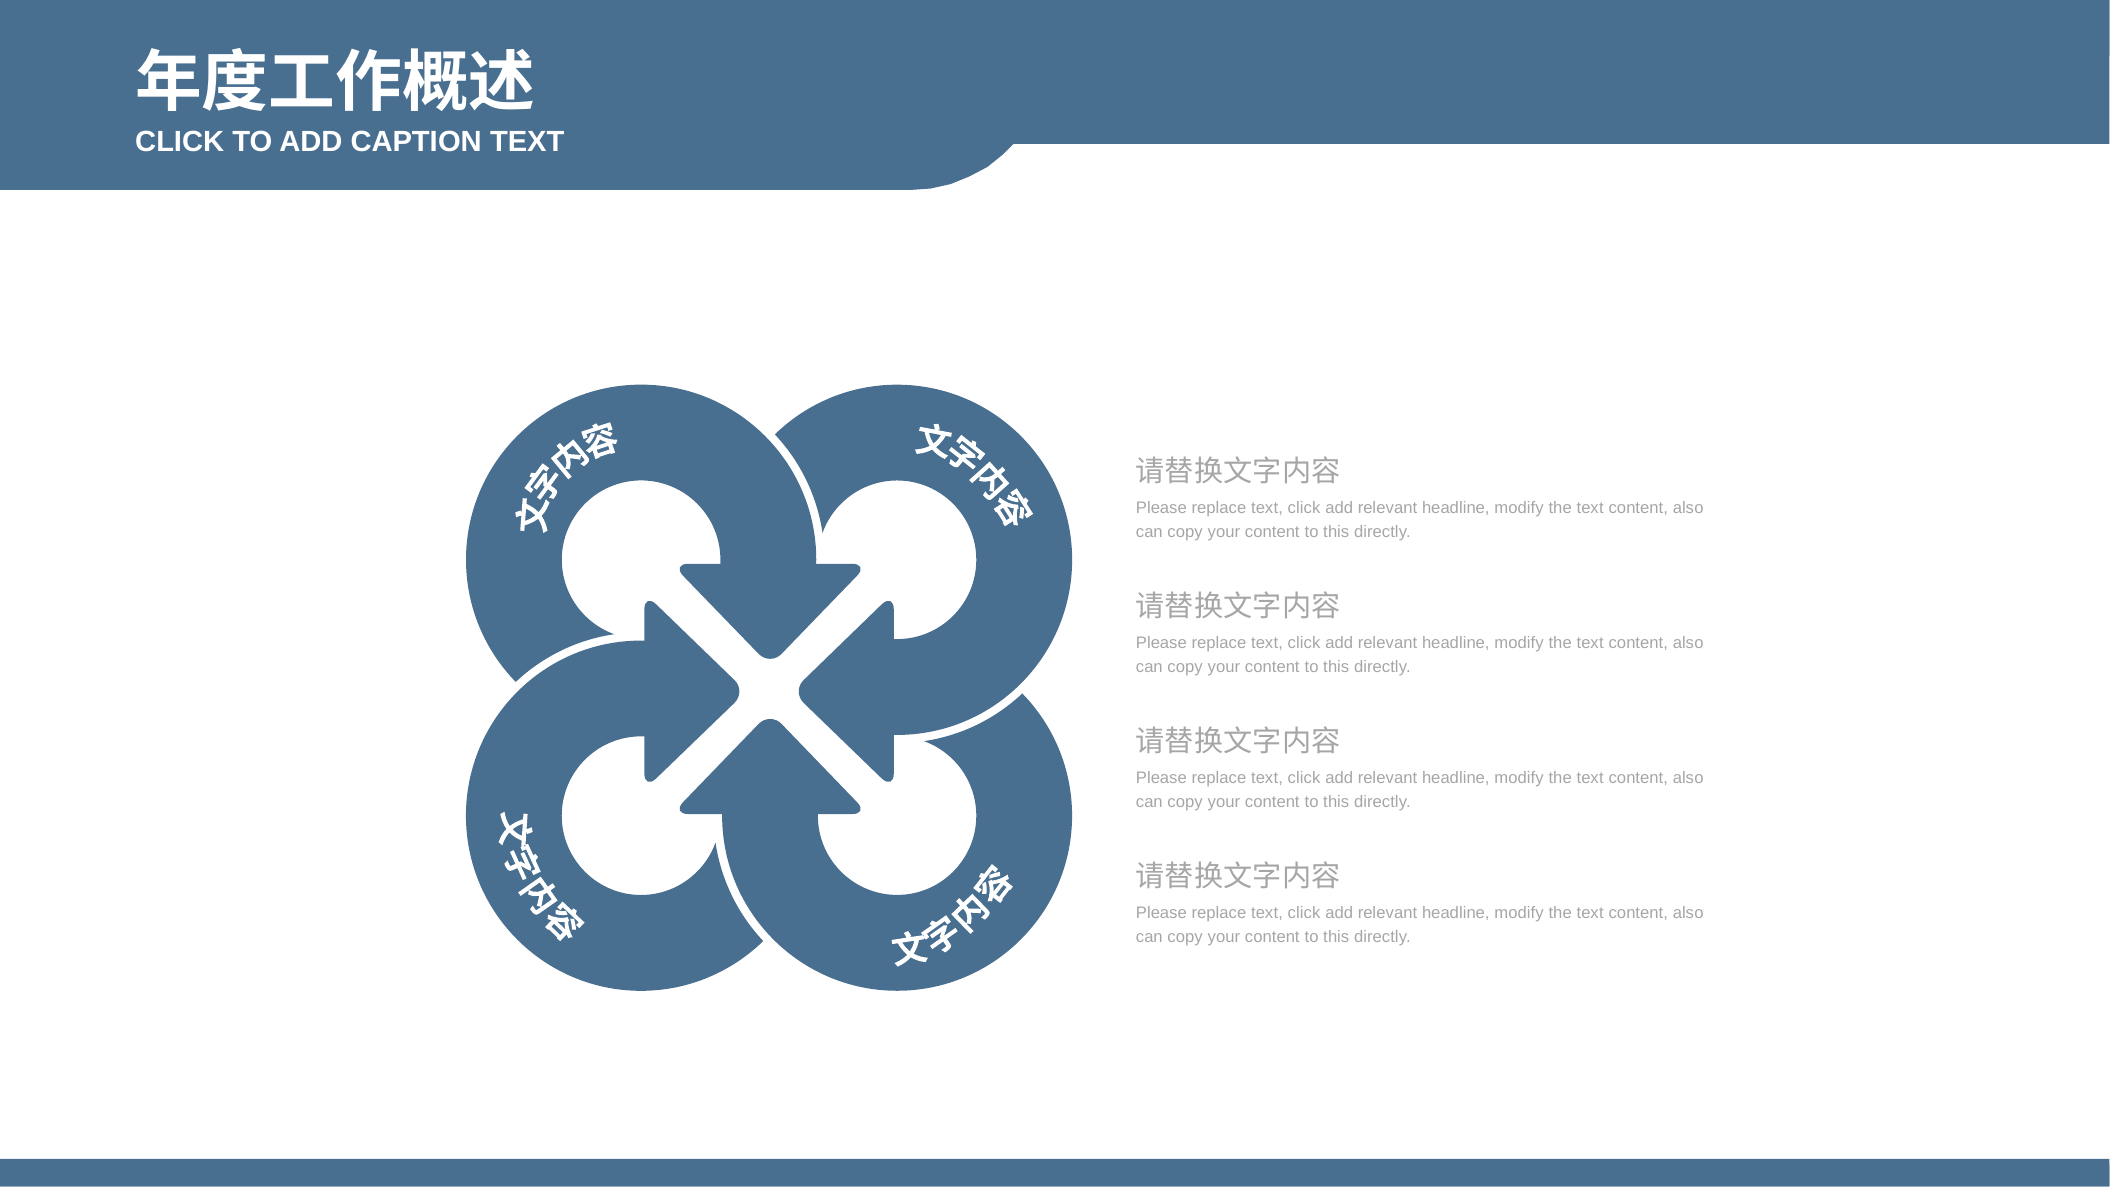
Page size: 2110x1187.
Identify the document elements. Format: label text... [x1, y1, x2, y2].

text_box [465, 384, 1073, 991]
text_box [1135, 715, 1728, 810]
text_box 年度工作概述 [135, 38, 596, 119]
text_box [1135, 850, 1728, 945]
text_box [1135, 580, 1728, 674]
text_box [1135, 444, 1728, 539]
text_box CLICK TO ADD CAPTION TEXT [135, 122, 596, 158]
